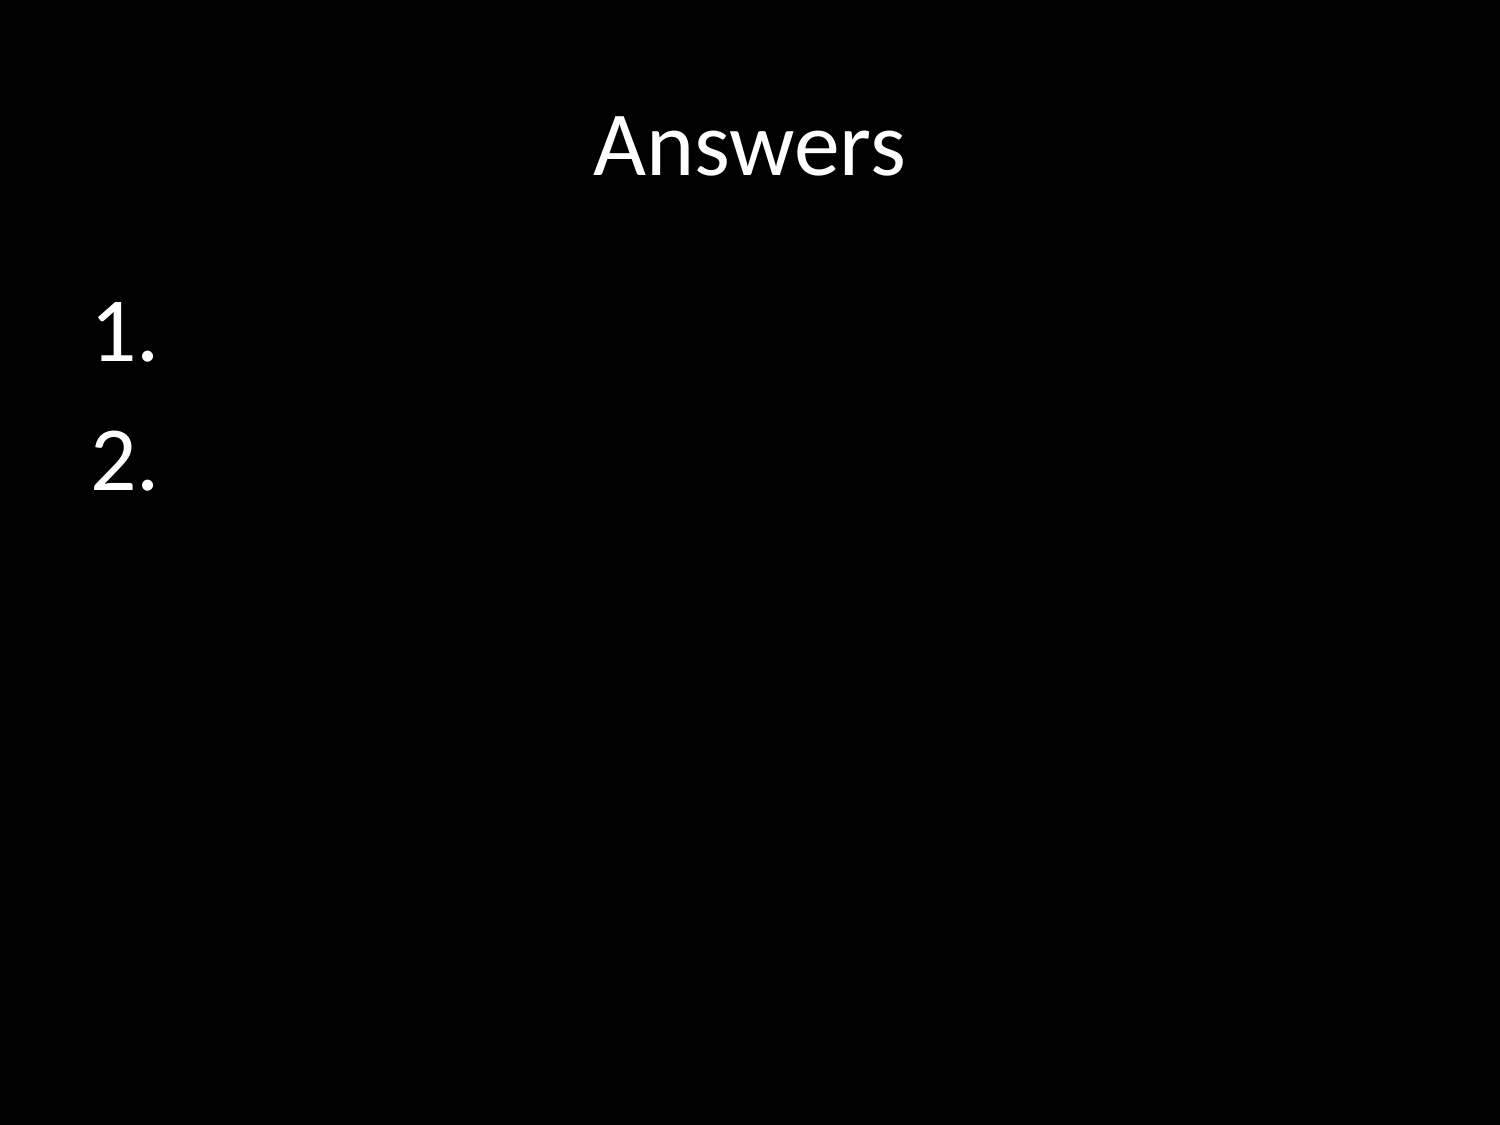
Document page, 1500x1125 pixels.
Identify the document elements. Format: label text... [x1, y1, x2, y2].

title Answers [75, 45, 1425, 233]
